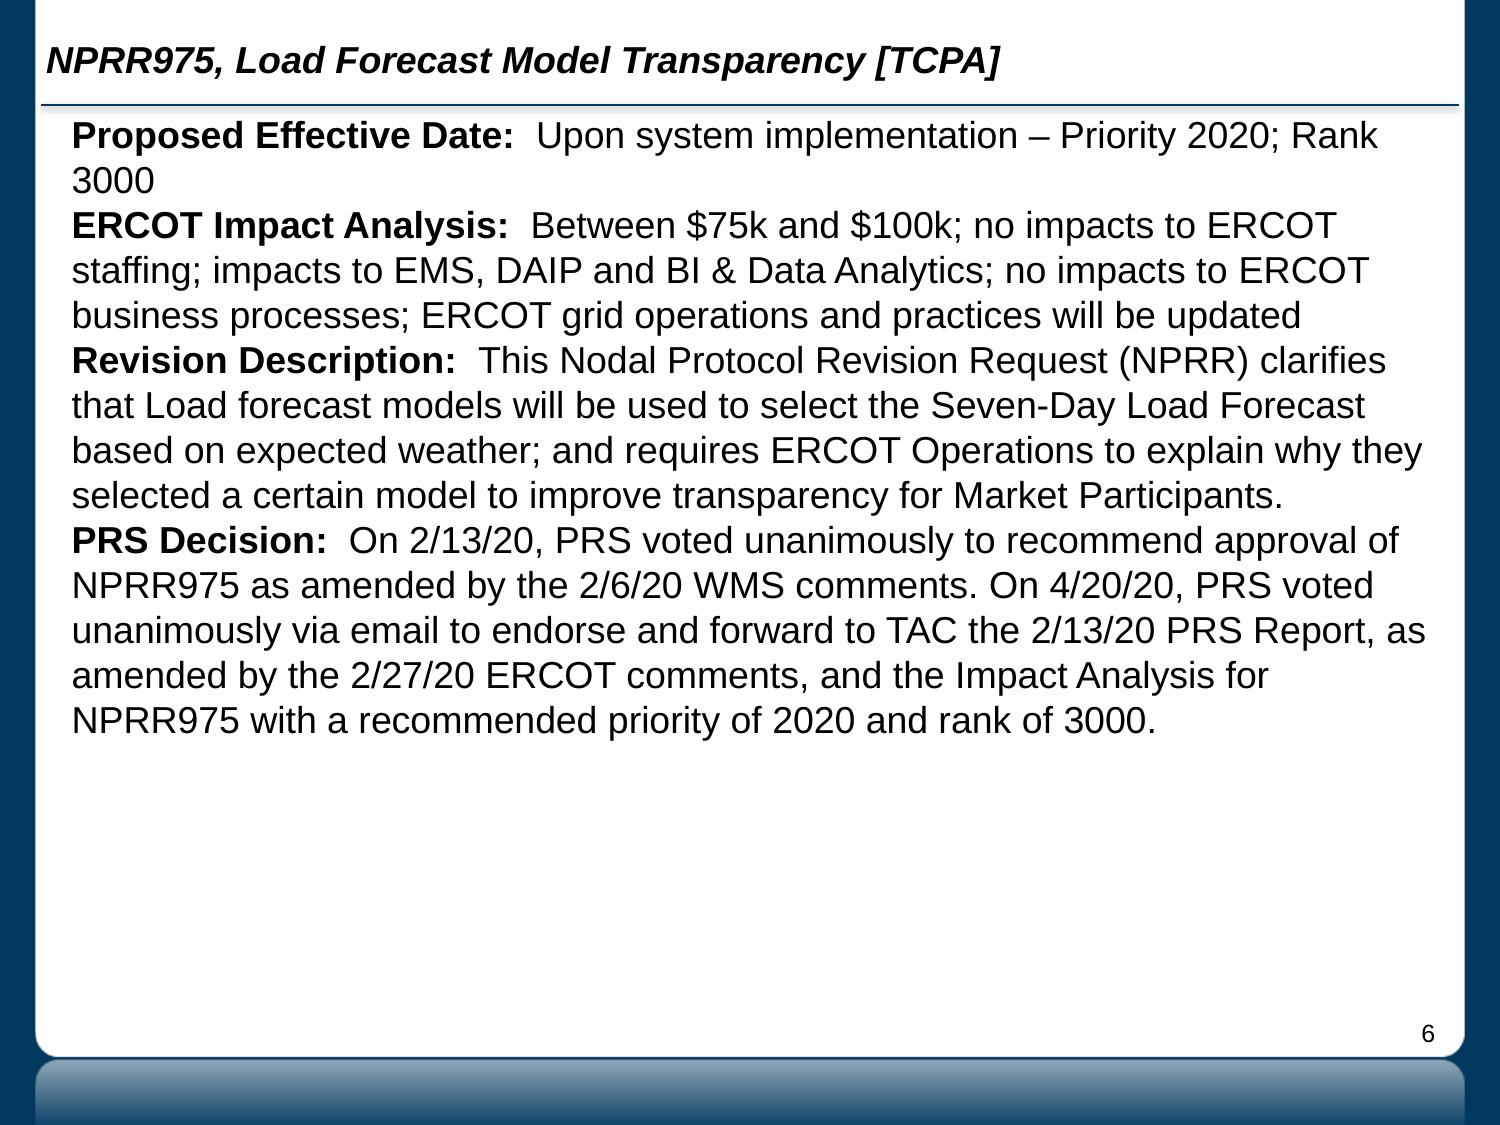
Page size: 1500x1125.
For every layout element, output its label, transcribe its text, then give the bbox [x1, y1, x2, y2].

title NPRR975, Load Forecast Model Transparency [TCPA] [31, 20, 1464, 97]
text_box Proposed Effective Date: Upon system implementation – Priority 2020; Rank 3000 ERCOT Impact Analysis: Between $75k and $100k; no impacts to ERCOT staffing; impacts to EMS, DAIP and BI & Data Analytics; no impacts to ERCOT business processes; ERCOT grid operations and practices will be updated Revision Description: This Nodal Protocol Revision Request (NPRR) clarifies that Load forecast models will be used to select the Seven-Day Load Forecast based on expected weather; and requires ERCOT Operations to explain why they selected a certain model to improve transparency for Market Participants. PRS Decision: On 2/13/20, PRS voted unanimously to recommend approval of NPRR975 as amended by the 2/6/20 WMS comments. On 4/20/20, PRS voted unanimously via email to endorse and forward to TAC the 2/13/20 PRS Report, as amended by the 2/27/20 ERCOT comments, and the Impact Analysis for NPRR975 with a recommended priority of 2020 and rank of 3000. [56, 103, 1448, 749]
picture [35, 0, 1465, 1125]
